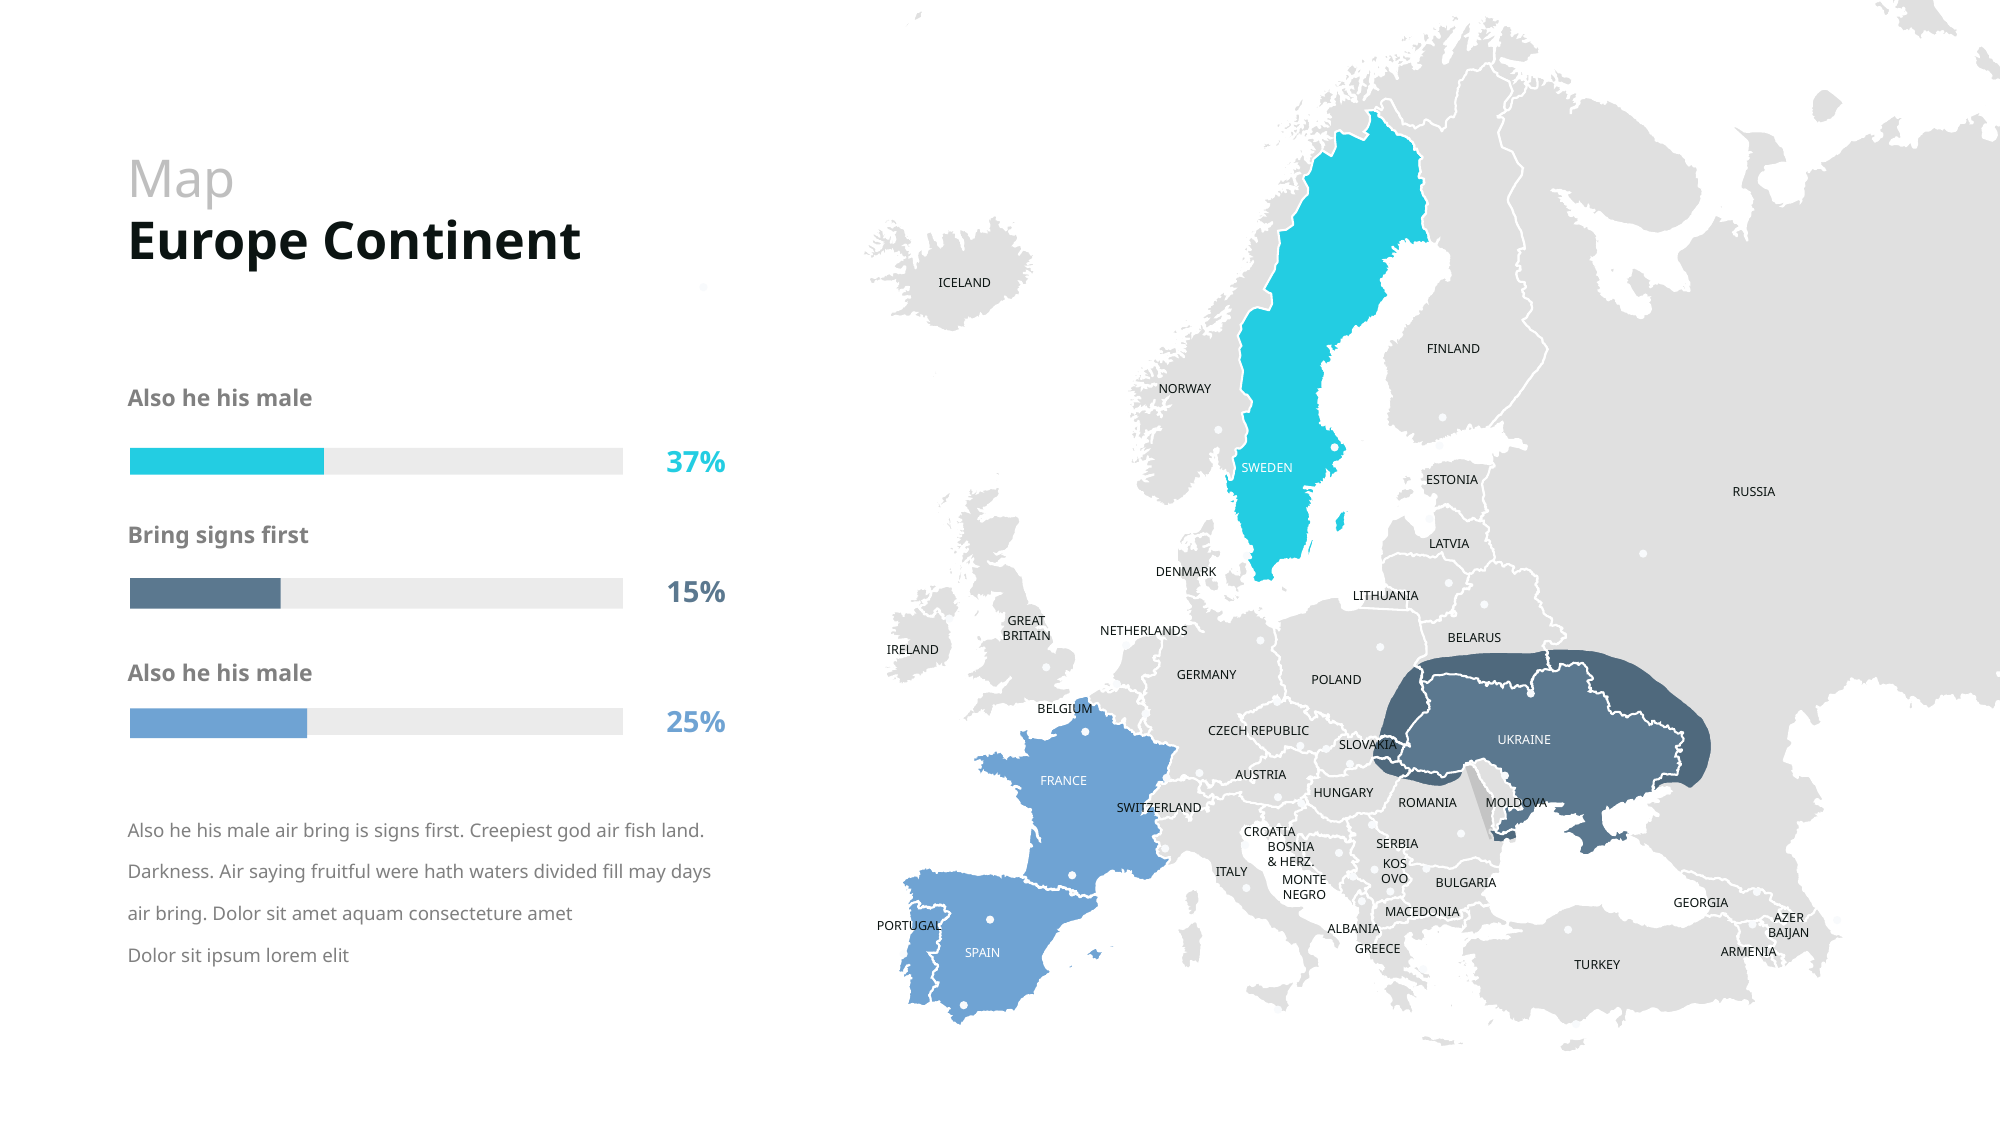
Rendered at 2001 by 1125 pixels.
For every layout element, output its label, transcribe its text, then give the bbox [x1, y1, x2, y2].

text_box Bring signs first [112, 513, 365, 556]
text_box 25% [651, 696, 699, 747]
text_box [280, 577, 624, 610]
text_box [129, 577, 280, 610]
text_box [860, 0, 2000, 1054]
text_box 37% [651, 435, 699, 486]
text_box [129, 447, 323, 476]
text_box Also he his male [112, 650, 412, 694]
text_box [129, 707, 308, 739]
text_box [323, 447, 624, 476]
text_box Map Europe Continent [112, 137, 659, 278]
text_box Also he his male air bring is signs first. Creepiest god air fish land. Darkness. Air saying fruitful were hath waters divided fill may days air bring. Dolor sit amet aquam consecteture amet Dolor sit ipsum lorem elit [112, 791, 699, 974]
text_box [699, 282, 1842, 1029]
text_box [306, 707, 624, 736]
text_box Also he his male [112, 376, 412, 419]
text_box 15% [651, 566, 699, 616]
